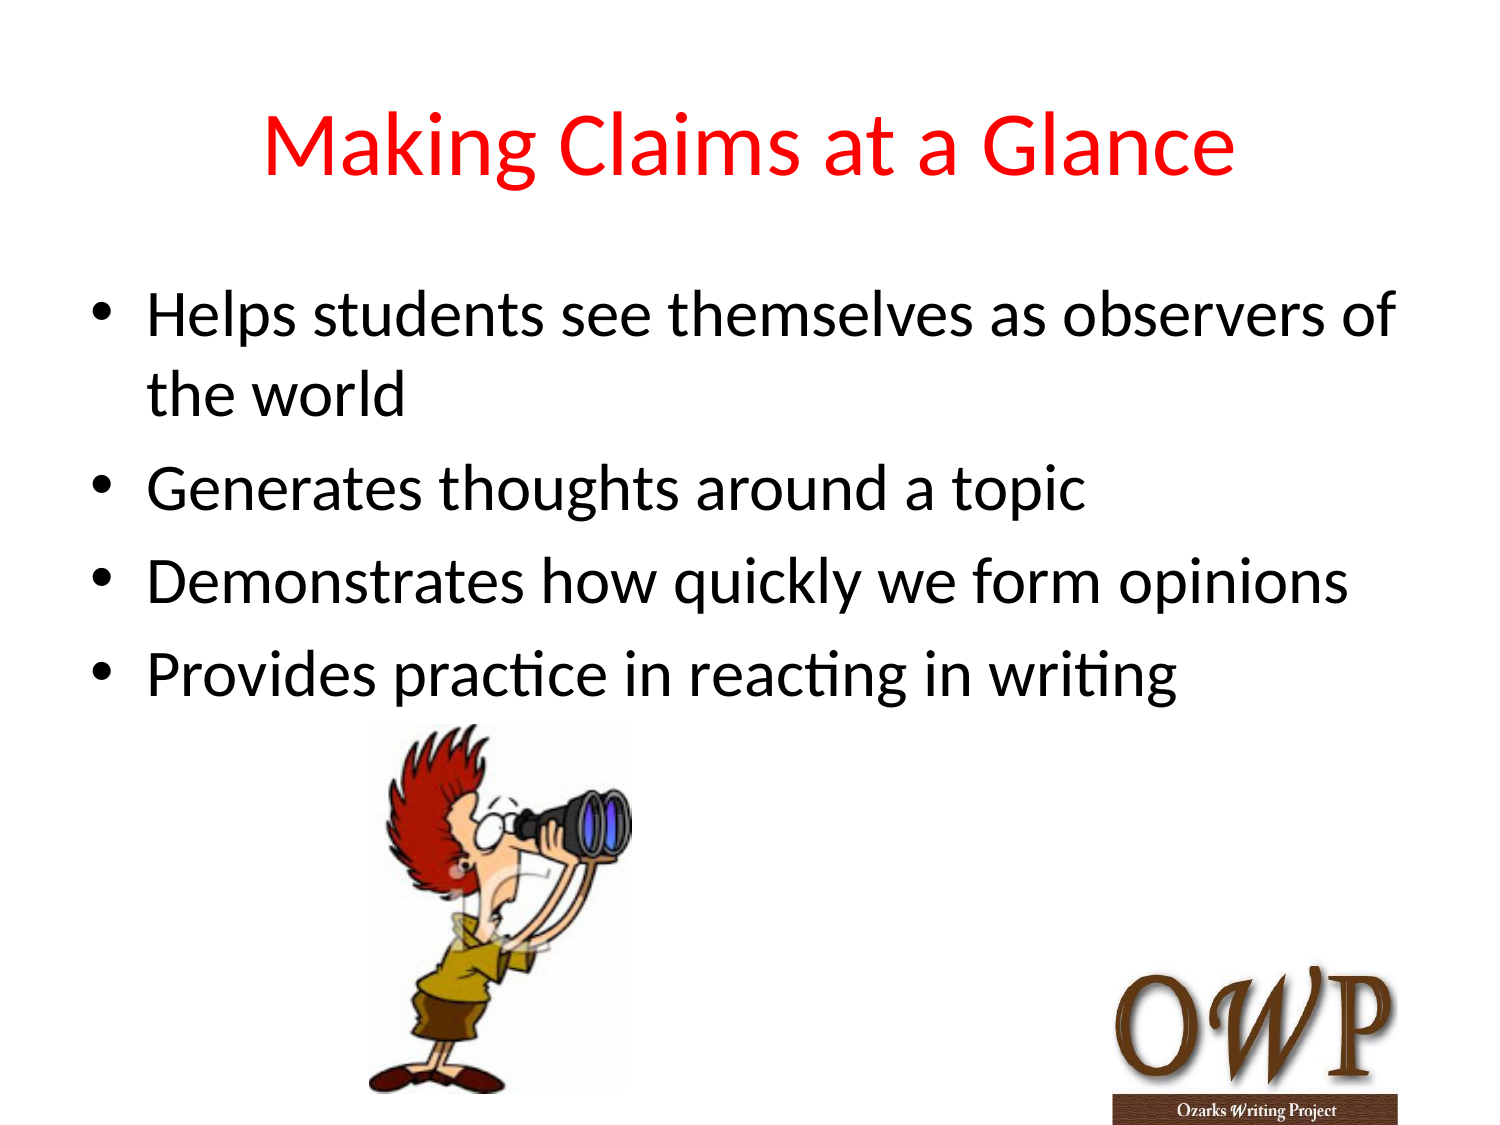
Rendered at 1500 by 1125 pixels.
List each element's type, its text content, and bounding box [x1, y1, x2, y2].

picture [1112, 957, 1399, 1125]
list Helps students see themselves as observers of the world Generates thoughts around a topic Demonstrates how quickly we form opinions Provides practice in reacting in writing [75, 262, 1425, 1005]
picture [369, 724, 632, 1094]
title Making Claims at a Glance [75, 45, 1425, 233]
